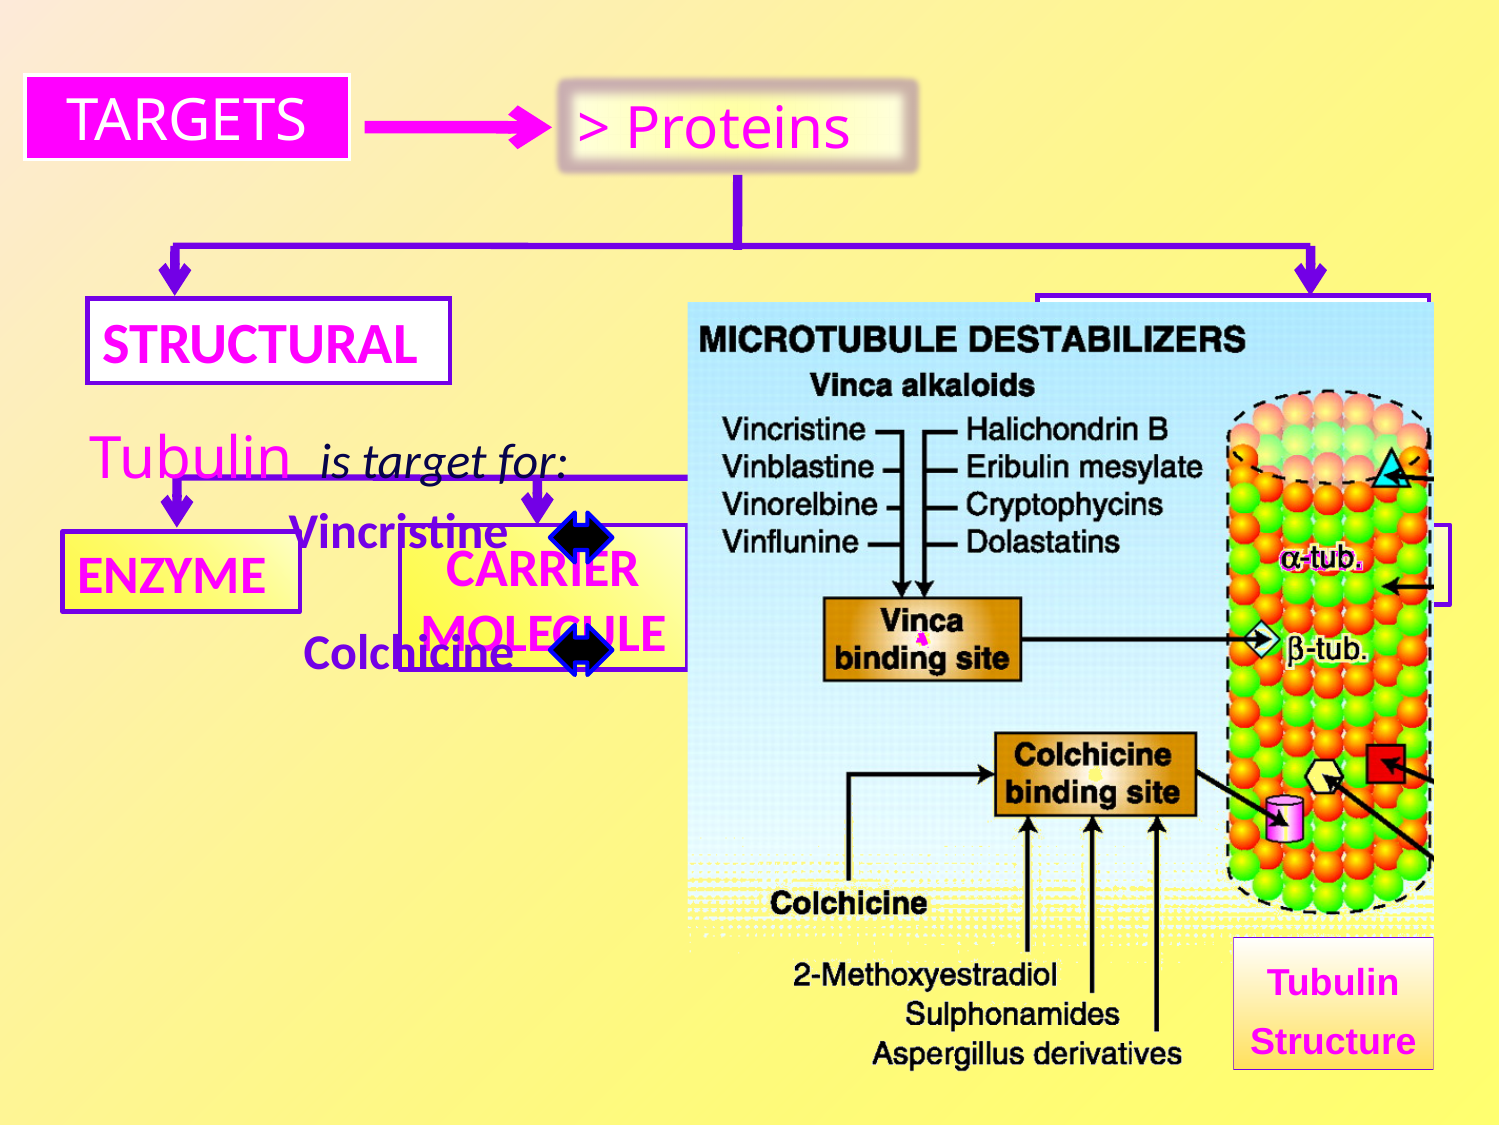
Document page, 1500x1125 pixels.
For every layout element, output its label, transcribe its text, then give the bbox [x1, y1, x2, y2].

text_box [172, 174, 1311, 296]
text_box TARGETS [24, 75, 350, 160]
text_box STRUCTURAL [87, 298, 450, 376]
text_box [62, 377, 682, 613]
text_box [0, 0, 1500, 1125]
text_box Tubulin is target for: Vincristine Colchicine [75, 622, 682, 688]
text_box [687, 301, 1435, 1101]
text_box > Proteins [579, 100, 897, 152]
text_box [1439, 474, 1451, 606]
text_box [399, 622, 682, 672]
text_box REGULATORY [1315, 295, 1430, 300]
